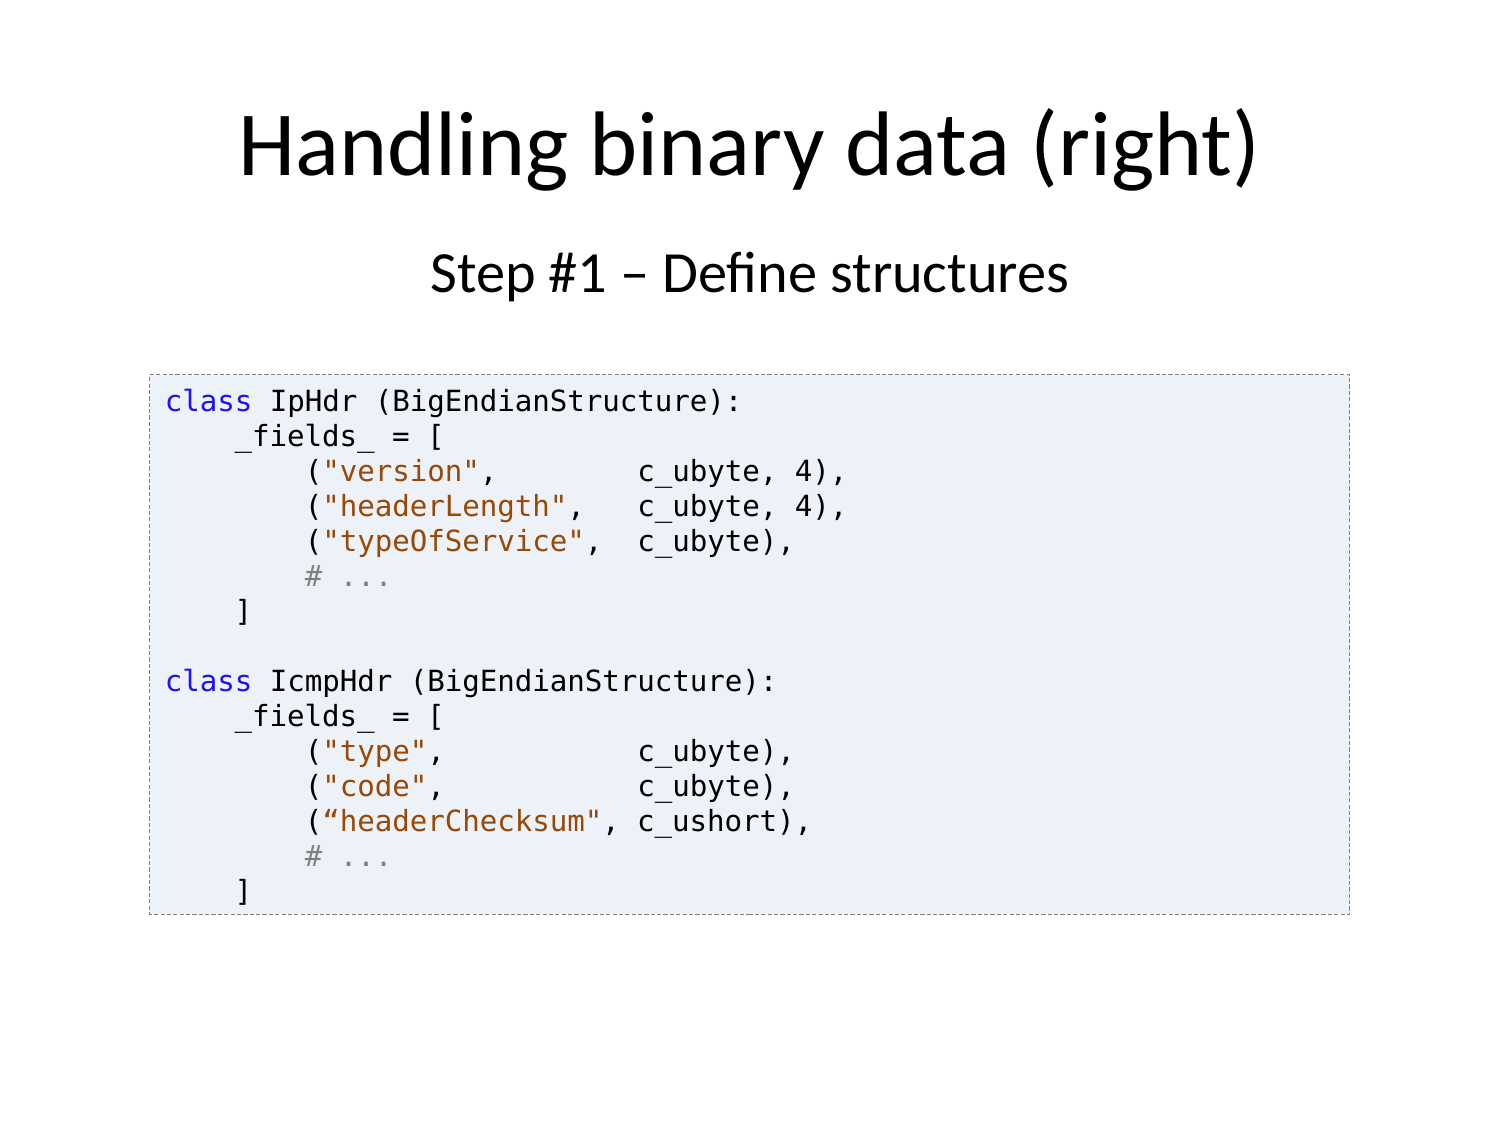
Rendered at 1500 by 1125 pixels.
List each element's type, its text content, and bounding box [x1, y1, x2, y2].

title Handling binary data (right) [75, 45, 1425, 233]
text_box class IpHdr (BigEndianStructure): _fields_ = [ ("version", c_ubyte, 4), ("headerLength", c_ubyte, 4), ("typeOfService", c_ubyte), # ... ] class IcmpHdr (BigEndianStructure): _fields_ = [ ("type", c_ubyte), ("code", c_ubyte), (“headerChecksum", c_ushort), # ... ] [149, 374, 1350, 915]
text_box Step #1 – Define structures [415, 226, 1085, 312]
